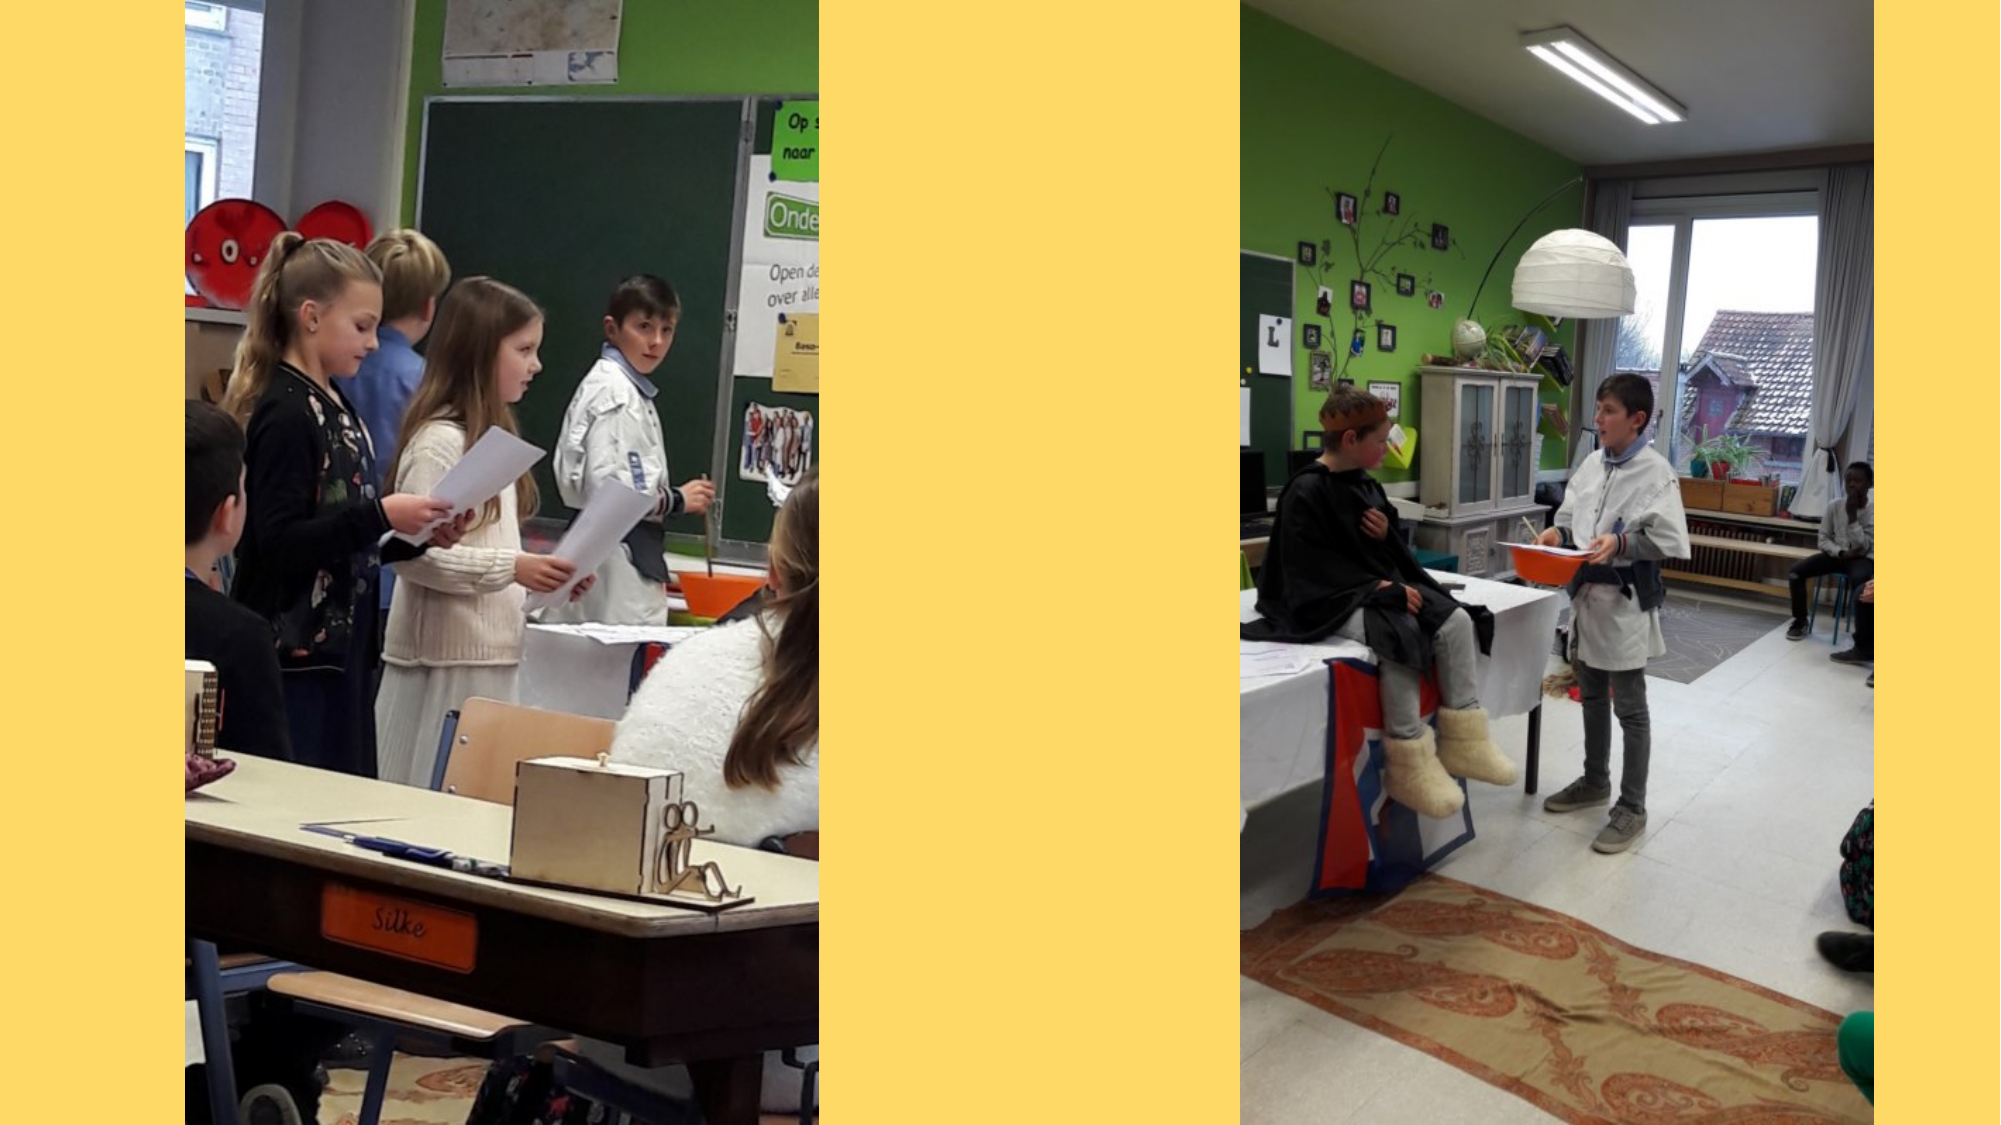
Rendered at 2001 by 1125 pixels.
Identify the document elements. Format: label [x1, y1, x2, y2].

picture [185, 0, 819, 1125]
picture [1240, 0, 1874, 1125]
